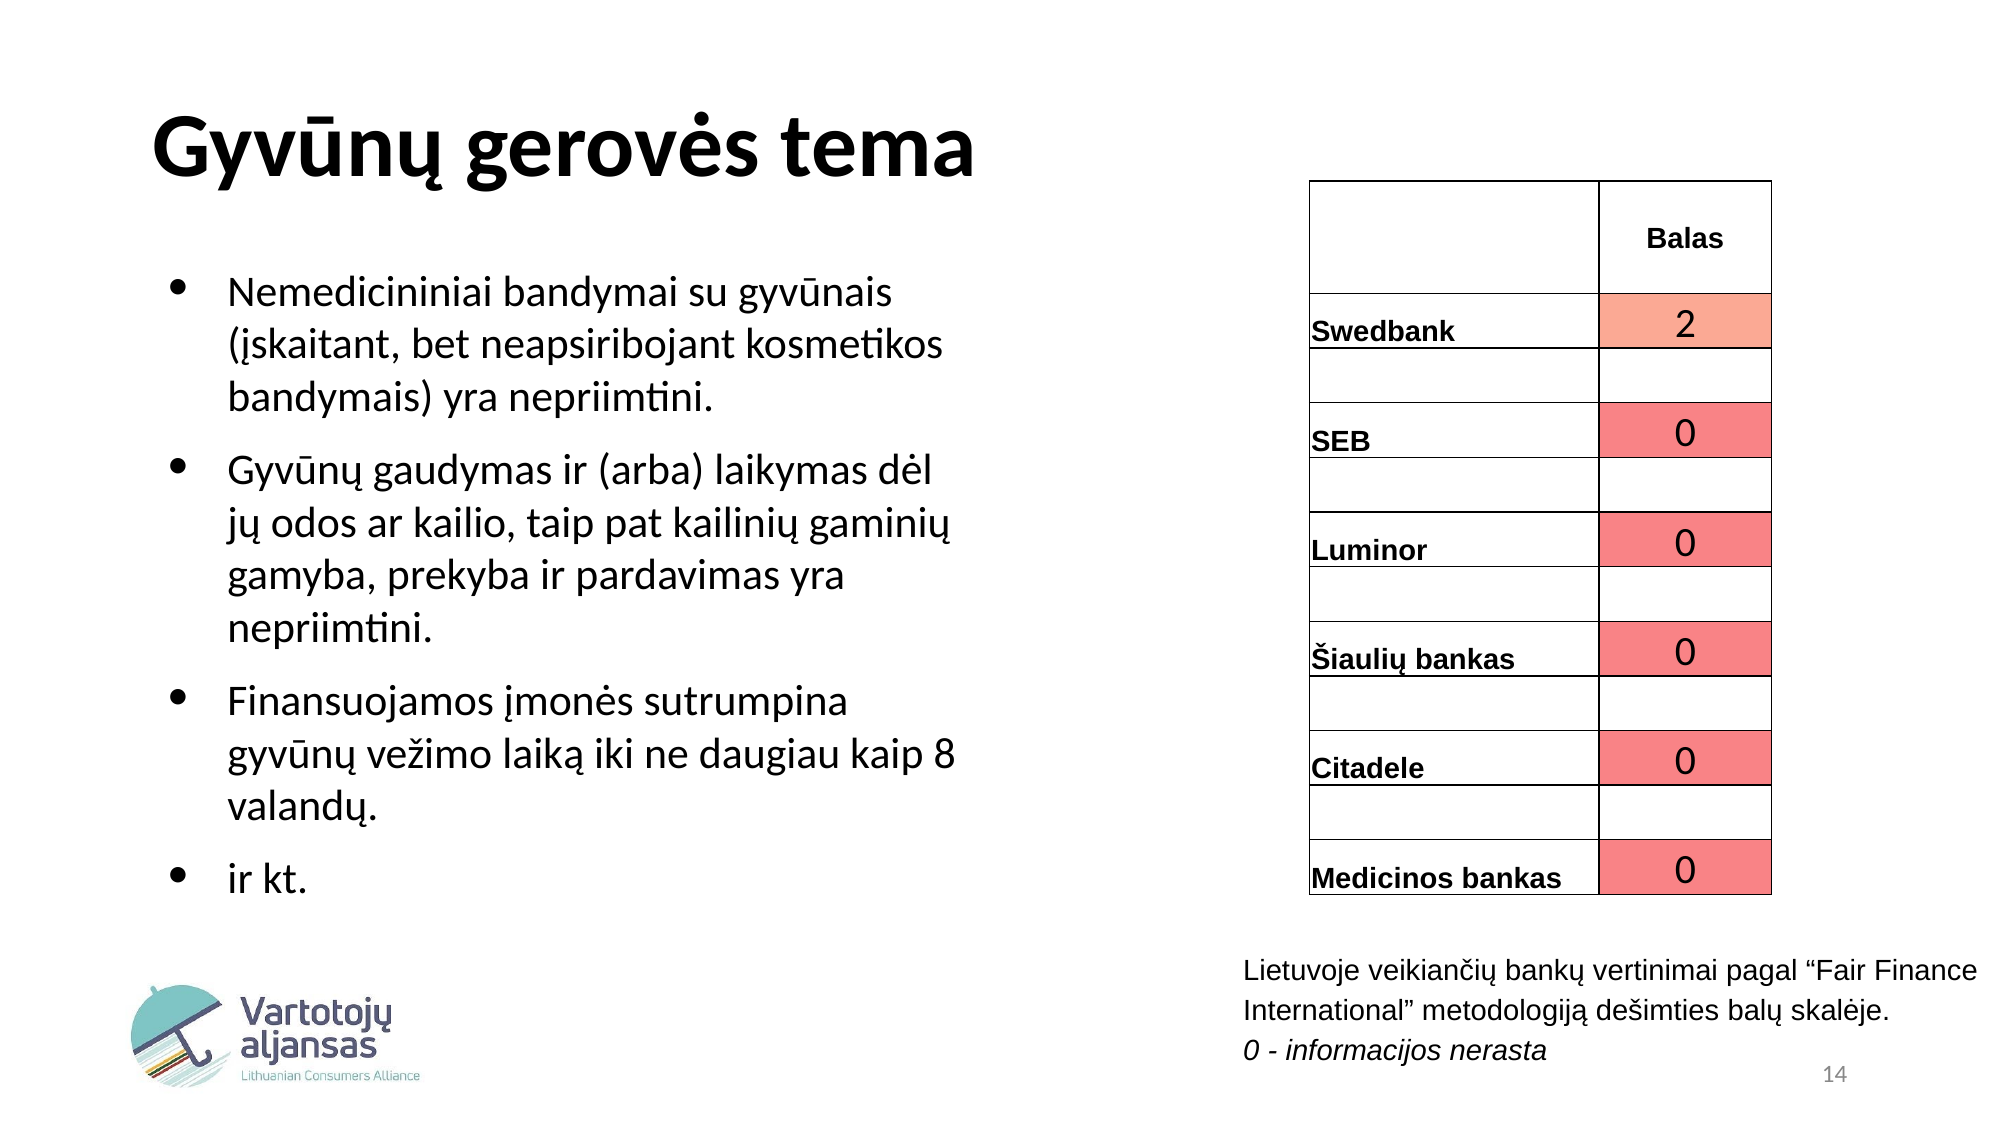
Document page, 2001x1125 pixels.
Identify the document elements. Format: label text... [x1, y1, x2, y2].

table_cell [1600, 567, 1771, 621]
picture [103, 960, 449, 1112]
table_cell 0 [1600, 403, 1771, 457]
text_box Lietuvoje veikiančių bankų vertinimai pagal “Fair Finance International” metodologiją dešimties balų skalėje. 0 - informacijos nerasta [1228, 938, 2000, 1075]
table_cell 0 [1600, 840, 1771, 894]
table_cell 2 [1600, 294, 1771, 347]
table_header [1310, 182, 1598, 293]
table_cell 0 [1600, 622, 1771, 675]
table_cell [1310, 349, 1598, 402]
table_cell Luminor [1310, 513, 1598, 566]
table_cell SEB [1310, 403, 1598, 457]
table_cell [1310, 567, 1598, 621]
table_cell [1600, 786, 1771, 839]
table_cell Šiaulių bankas [1310, 622, 1598, 675]
table_cell Citadele [1310, 731, 1598, 784]
table_cell 0 [1600, 513, 1771, 566]
table_cell [1310, 458, 1598, 511]
slide_number 14 [1412, 1075, 1863, 1103]
title Gyvūnų gerovės tema [137, 37, 1863, 256]
table_cell Swedbank [1310, 294, 1598, 347]
table_cell [1600, 349, 1771, 402]
table_cell [1310, 786, 1598, 839]
table_cell [1600, 677, 1771, 730]
table_cell [1600, 458, 1771, 511]
list Nemedicininiai bandymai su gyvūnais (įskaitant, bet neapsiribojant kosmetikos bandymais) yra nepriimtini. Gyvūnų gaudymas ir (arba) laikymas dėl jų odos ar kailio, taip pat kailinių gaminių gamyba, prekyba ir pardavimas yra nepriimtini. Finansuojamos įmonės sutrumpina gyvūnų vežimo laiką iki ne daugiau kaip 8 valandų. ir kt. [137, 255, 972, 969]
table_cell [1310, 677, 1598, 730]
table_cell 0 [1600, 731, 1771, 784]
table_header Balas [1600, 182, 1771, 293]
table_cell Medicinos bankas [1310, 840, 1598, 894]
